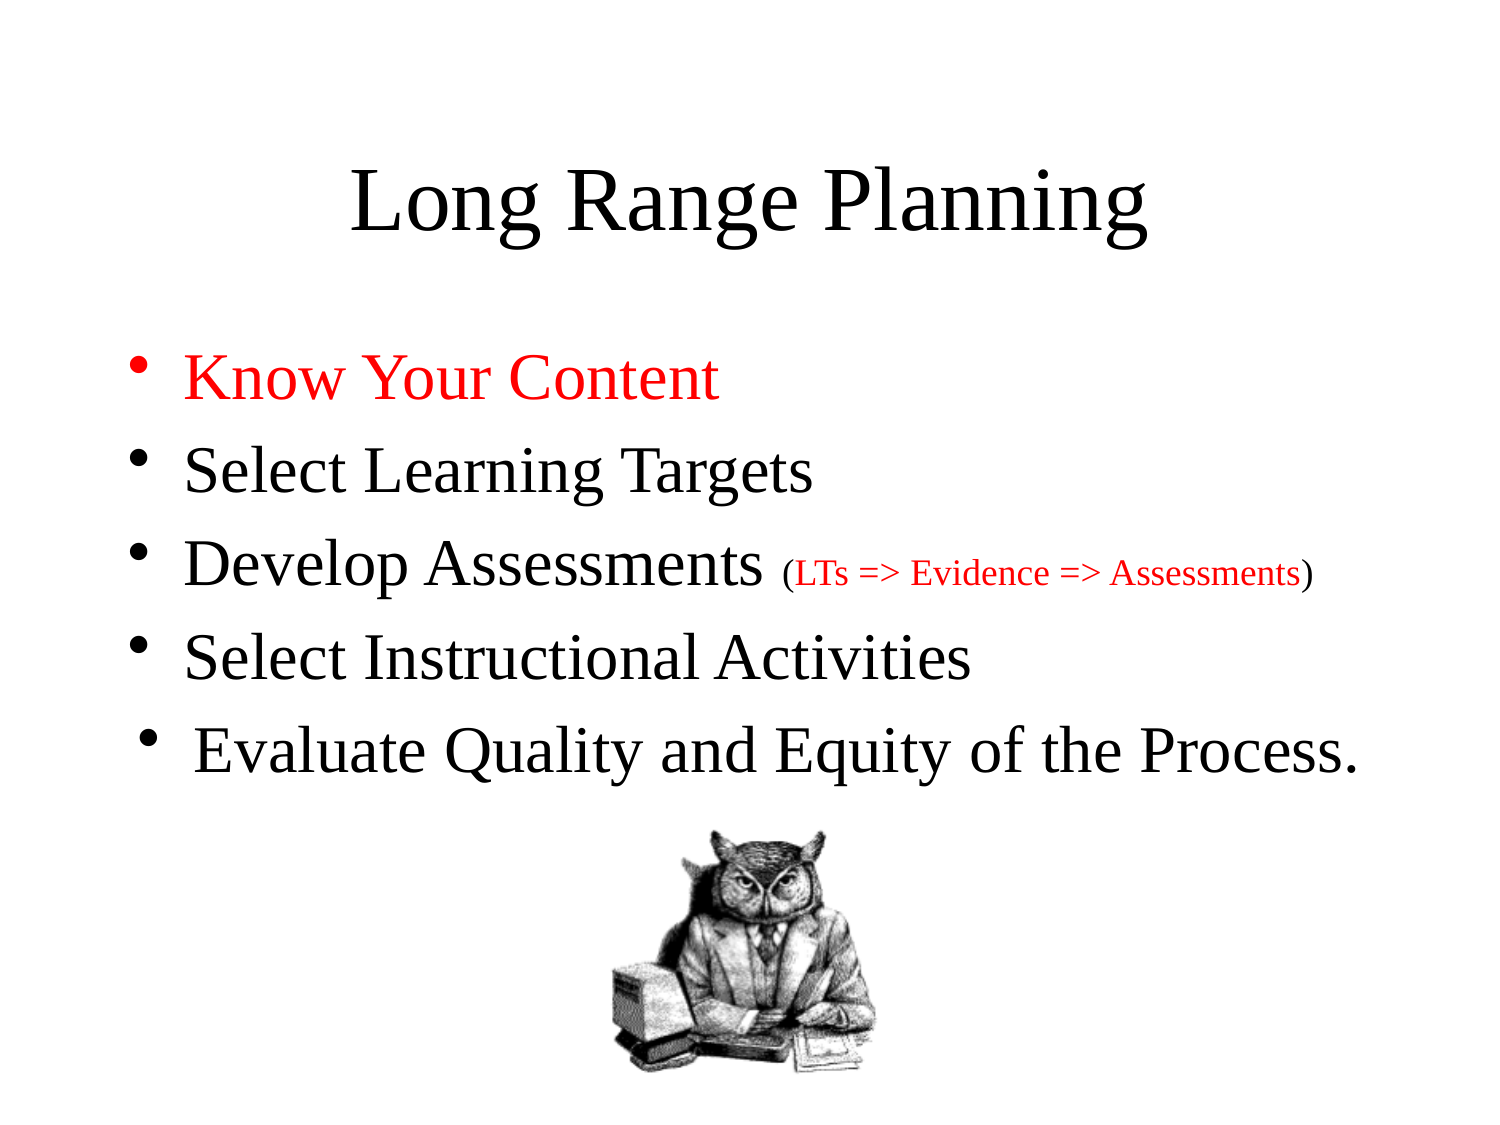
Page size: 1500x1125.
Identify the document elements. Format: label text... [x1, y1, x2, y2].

title Long Range Planning [112, 99, 1388, 288]
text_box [599, 824, 890, 1080]
list Know Your Content Select Learning Targets Develop Assessments (LTs => Evidence => Assessments) Select Instructional Activities Evaluate Quality and Equity of the Process. [112, 324, 1388, 1000]
